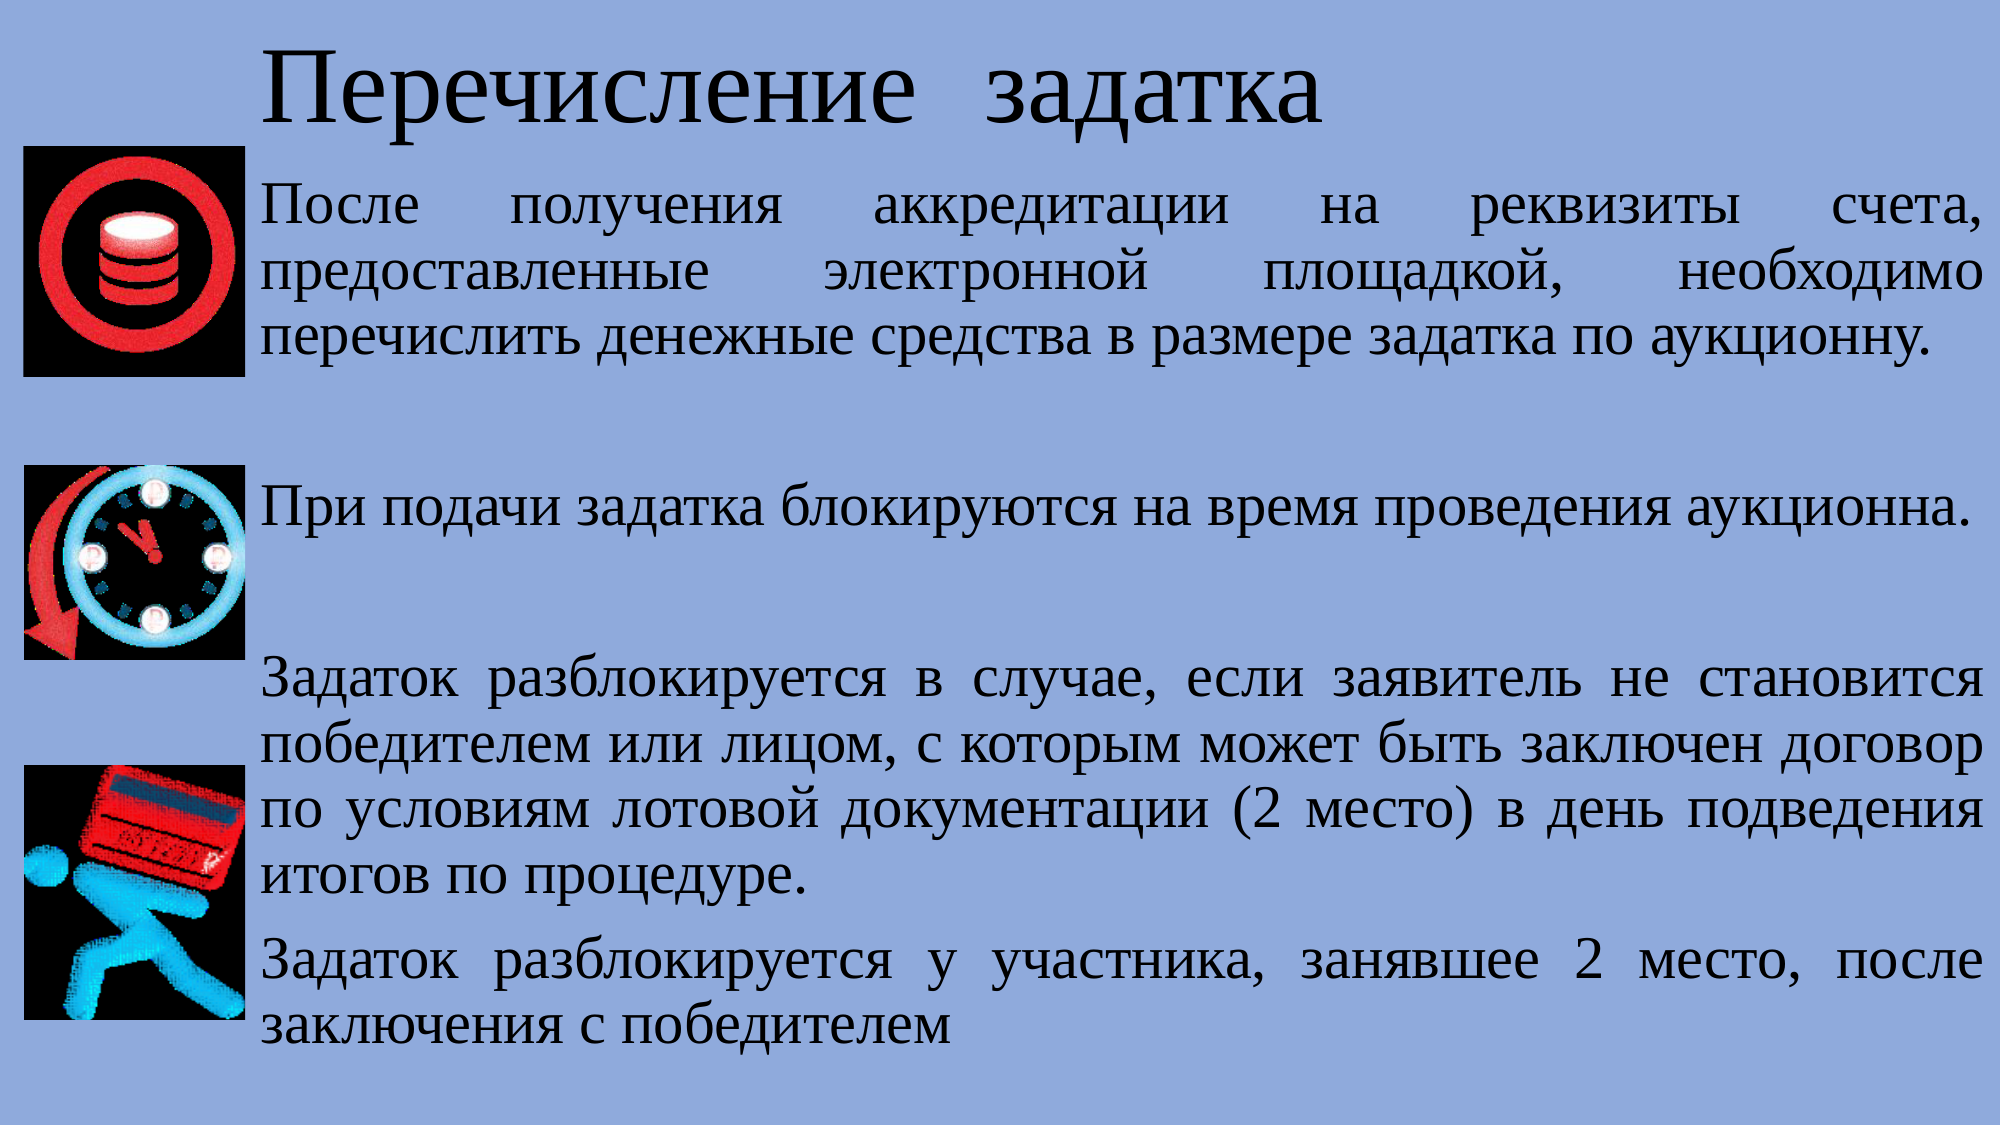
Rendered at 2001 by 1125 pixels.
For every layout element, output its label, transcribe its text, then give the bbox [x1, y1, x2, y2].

picture [90, 983, 99, 994]
picture [88, 951, 246, 1020]
picture [144, 949, 150, 957]
picture [23, 765, 246, 1020]
list Перечисление задатка После получения аккредитации на реквизиты счета, предоставленные электронной площадкой, необходимо перечислить денежные средства в размере задатка по аукционну. При подачи задатка блокируются на время проведения аукционна. Задаток разблокируется в случае, если заявитель не становится победителем или лицом, с которым может быть заключен договор по условиям лотовой документации (2 место) в день подведения итогов по процедуре. Задаток разблокируется у участника, занявшее 2 место, после заключения с победителем [245, 0, 2000, 1125]
picture [23, 146, 246, 377]
picture [23, 465, 246, 660]
